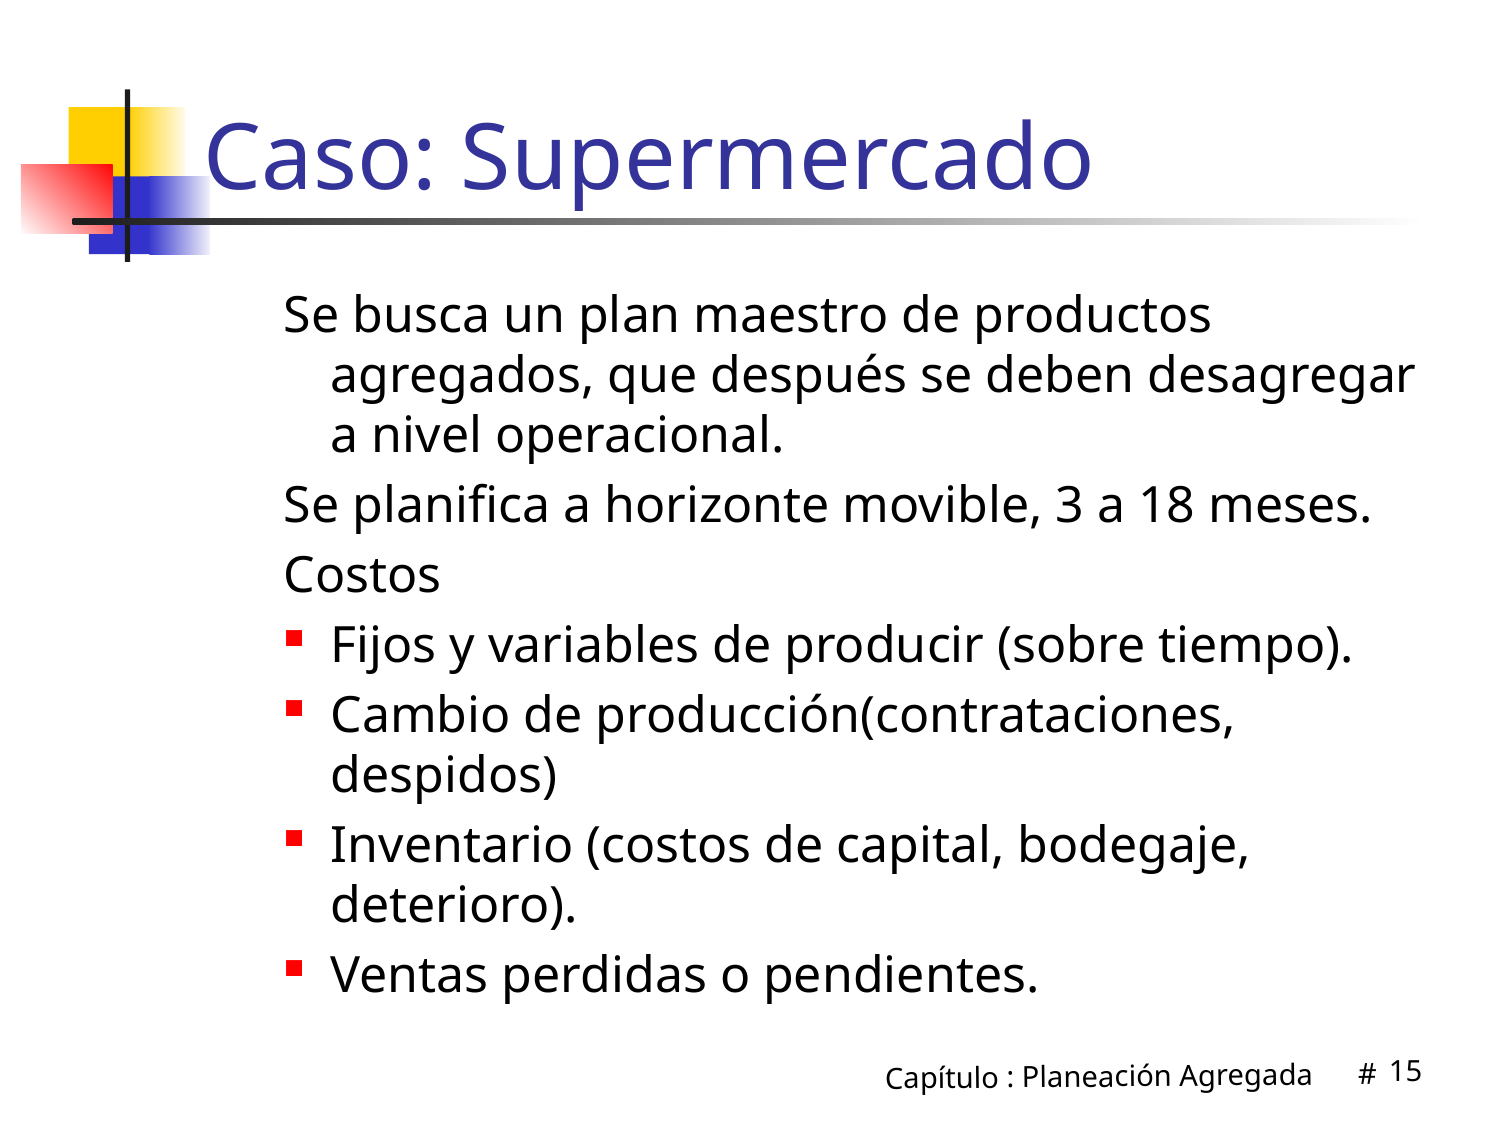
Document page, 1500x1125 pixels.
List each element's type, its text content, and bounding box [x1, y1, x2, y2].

footer Capítulo : Planeación Agregada # [836, 1028, 1427, 1109]
title Caso: Supermercado [188, 27, 1468, 216]
slide_number 15 [1124, 1024, 1438, 1101]
list Se busca un plan maestro de productos agregados, que después se deben desagregar a nivel operacional. Se planifica a horizonte movible, 3 a 18 meses. Costos Fijos y variables de producir (sobre tiempo). Cambio de producción(contrataciones, despidos) Inventario (costos de capital, bodegaje, deterioro). Ventas perdidas o pendientes. [193, 274, 1470, 1007]
